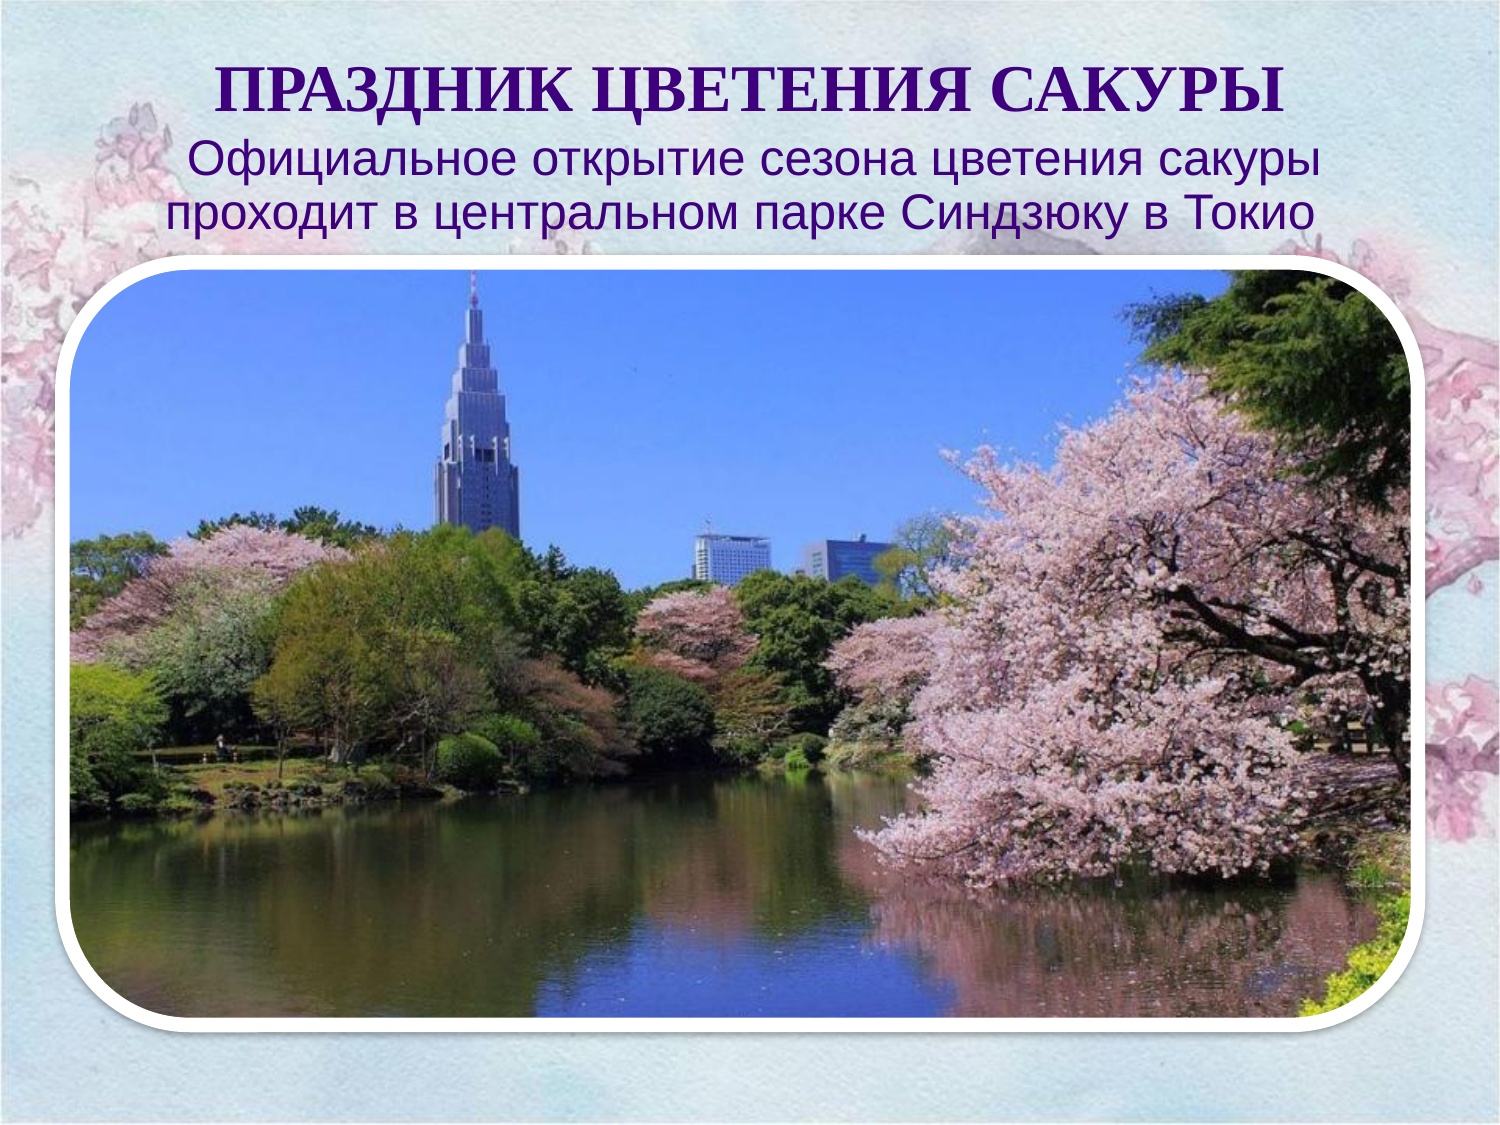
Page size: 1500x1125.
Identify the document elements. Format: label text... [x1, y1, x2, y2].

text_box ПРАЗДНИК ЦВЕТЕНИЯ САКУРЫ [112, 37, 1388, 133]
text_box Официальное открытие сезона цветения сакуры проходит в центральном парке Синдзюку в Токио [62, 124, 1377, 261]
picture [0, 0, 1500, 1125]
